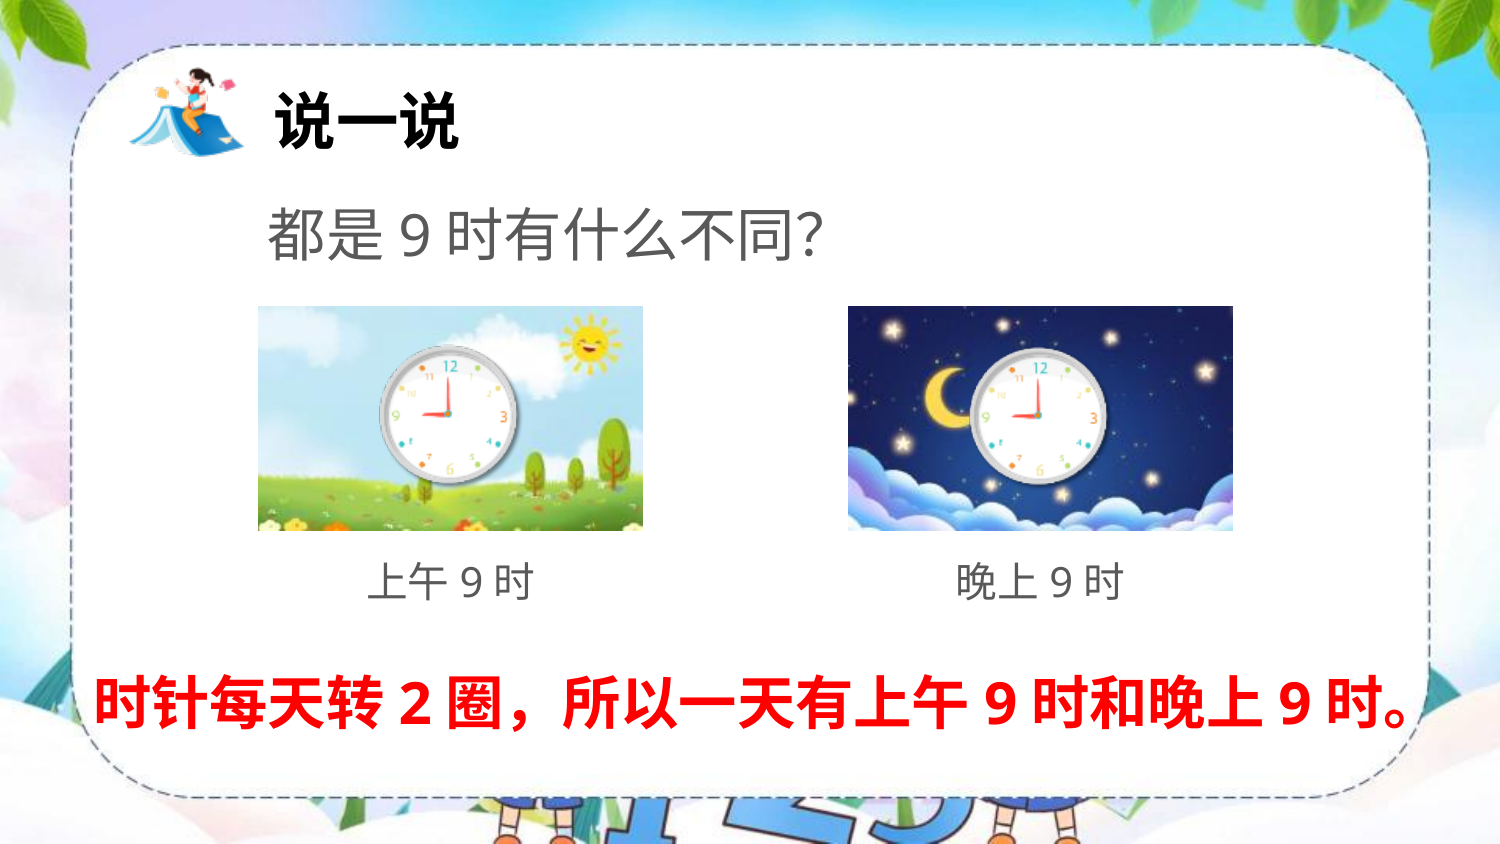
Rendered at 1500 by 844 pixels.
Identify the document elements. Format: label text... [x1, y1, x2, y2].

text_box 说一说 [259, 74, 491, 165]
text_box 时针每天转2圈，所以一天有上午9时和晚上9时。 [76, 659, 1459, 744]
picture [0, 0, 1500, 844]
text_box 晚上9时 [902, 548, 1178, 613]
text_box 上午9时 [313, 548, 589, 613]
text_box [848, 306, 1233, 531]
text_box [258, 306, 643, 531]
text_box 都是9时有什么不同？ [253, 176, 1003, 276]
